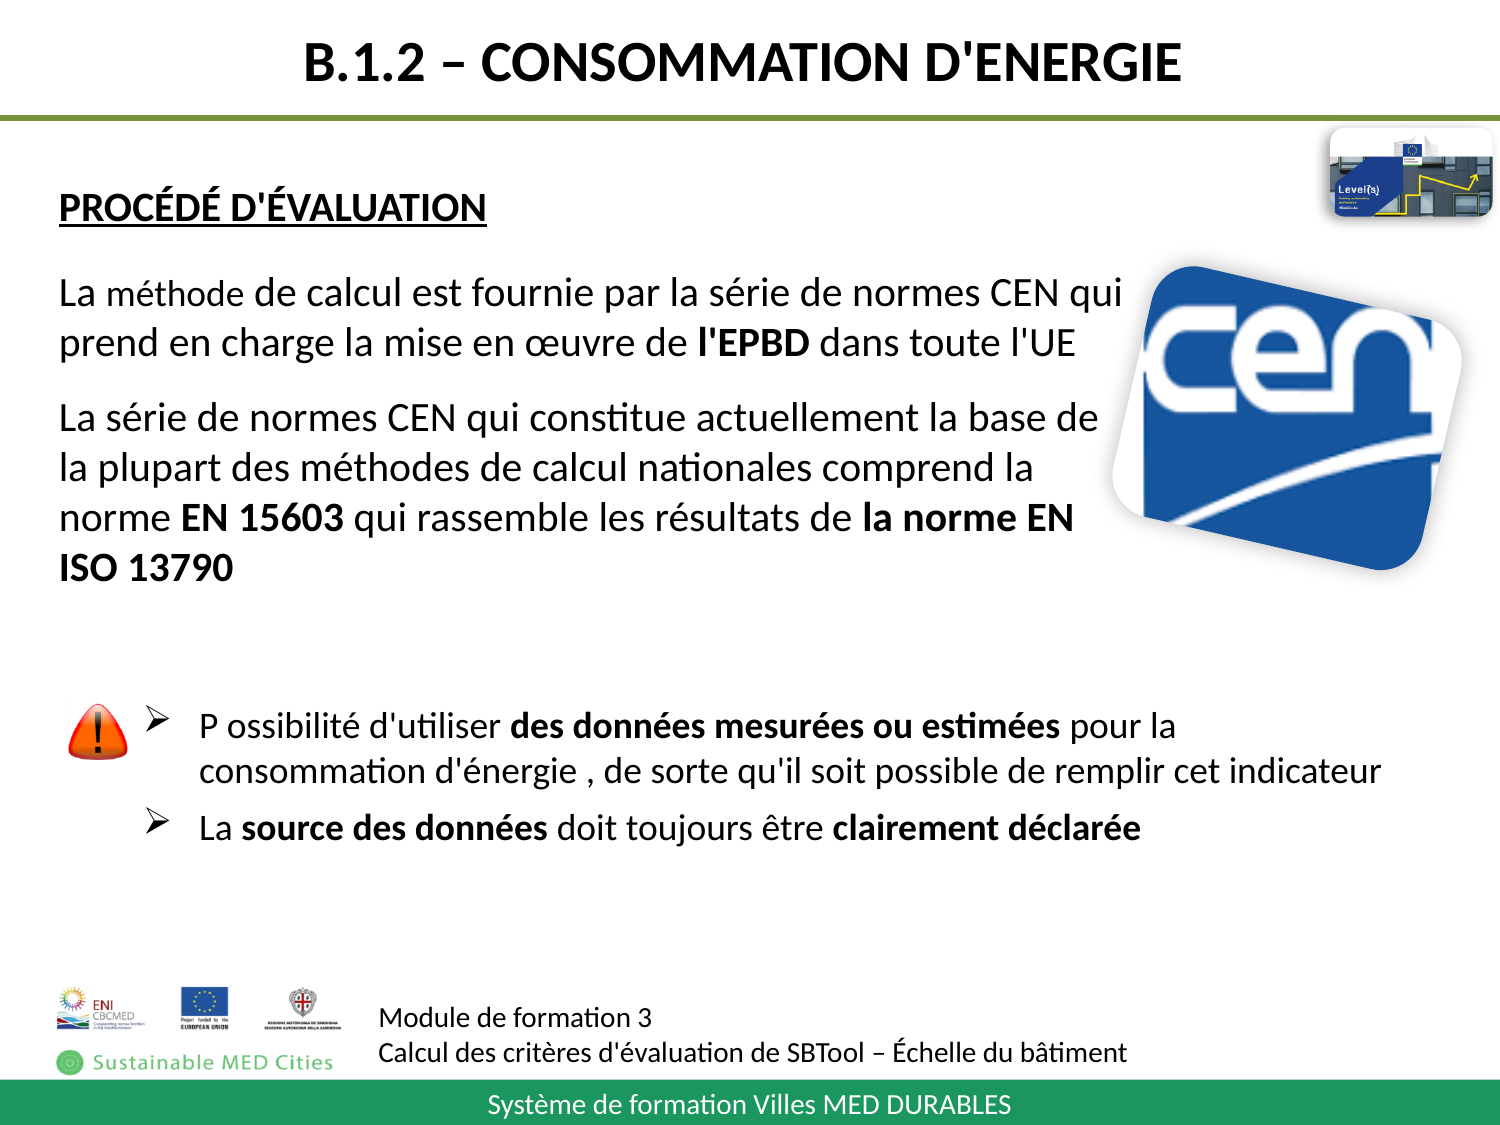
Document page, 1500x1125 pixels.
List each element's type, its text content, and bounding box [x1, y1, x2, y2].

picture [1329, 127, 1493, 217]
title B.1.2 – CONSOMMATION D'ENERGIE [0, 0, 1500, 117]
picture [65, 700, 129, 762]
list PROCÉDÉ D'ÉVALUATION La méthode de calcul est fournie par la série de normes CEN qui prend en charge la mise en œuvre de l'EPBD dans toute l'UE La série de normes CEN qui constitue actuellement la base de la plupart des méthodes de calcul nationales comprend la norme EN 15603 qui rassemble les résultats de la norme EN ISO 13790 [43, 172, 1150, 580]
picture [1128, 266, 1462, 571]
text_box P ossibilité d'utiliser des données mesurées ou estimées pour la consommation d'énergie , de sorte qu'il soit possible de remplir cet indicateur La source des données doit toujours être clairement déclarée [128, 693, 1407, 856]
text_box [0, 972, 1500, 1125]
